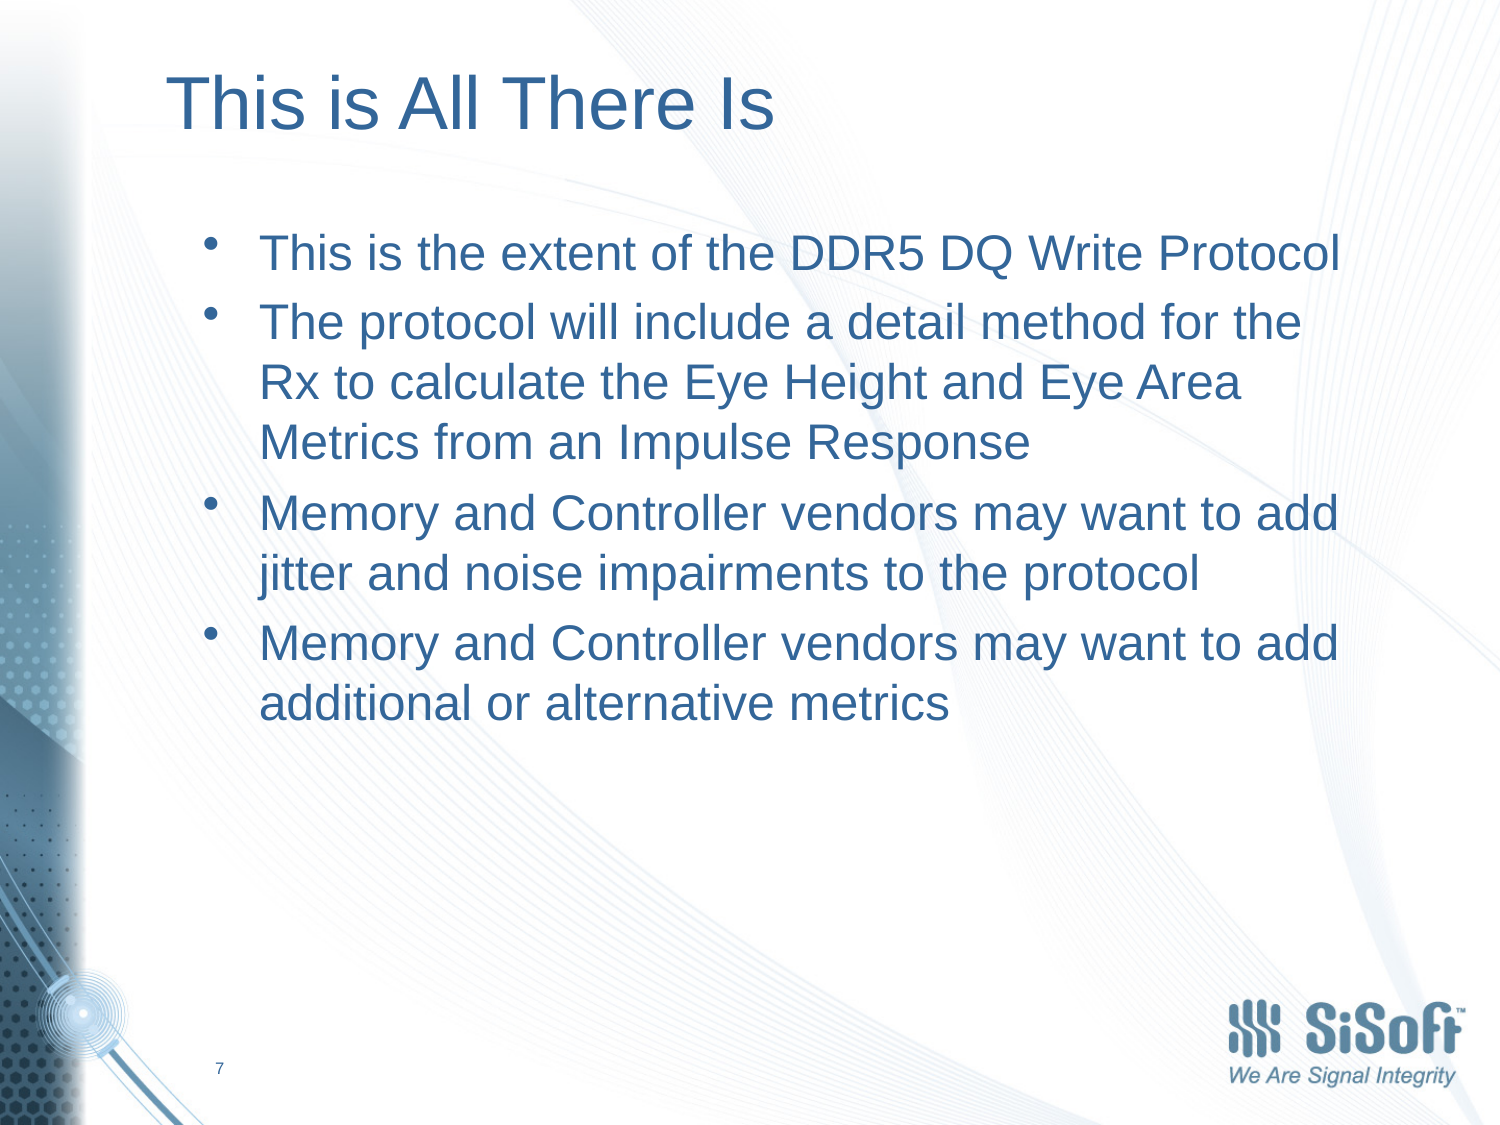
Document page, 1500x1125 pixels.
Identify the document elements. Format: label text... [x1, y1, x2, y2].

title This is All There Is [150, 24, 1300, 175]
picture [0, 0, 1500, 1125]
list This is the extent of the DDR5 DQ Write Protocol The protocol will include a detail method for the Rx to calculate the Eye Height and Eye Area Metrics from an Impulse Response Memory and Controller vendors may want to add jitter and noise impairments to the protocol Memory and Controller vendors may want to add additional or alternative metrics [187, 212, 1363, 963]
footer 7 [200, 1050, 975, 1104]
